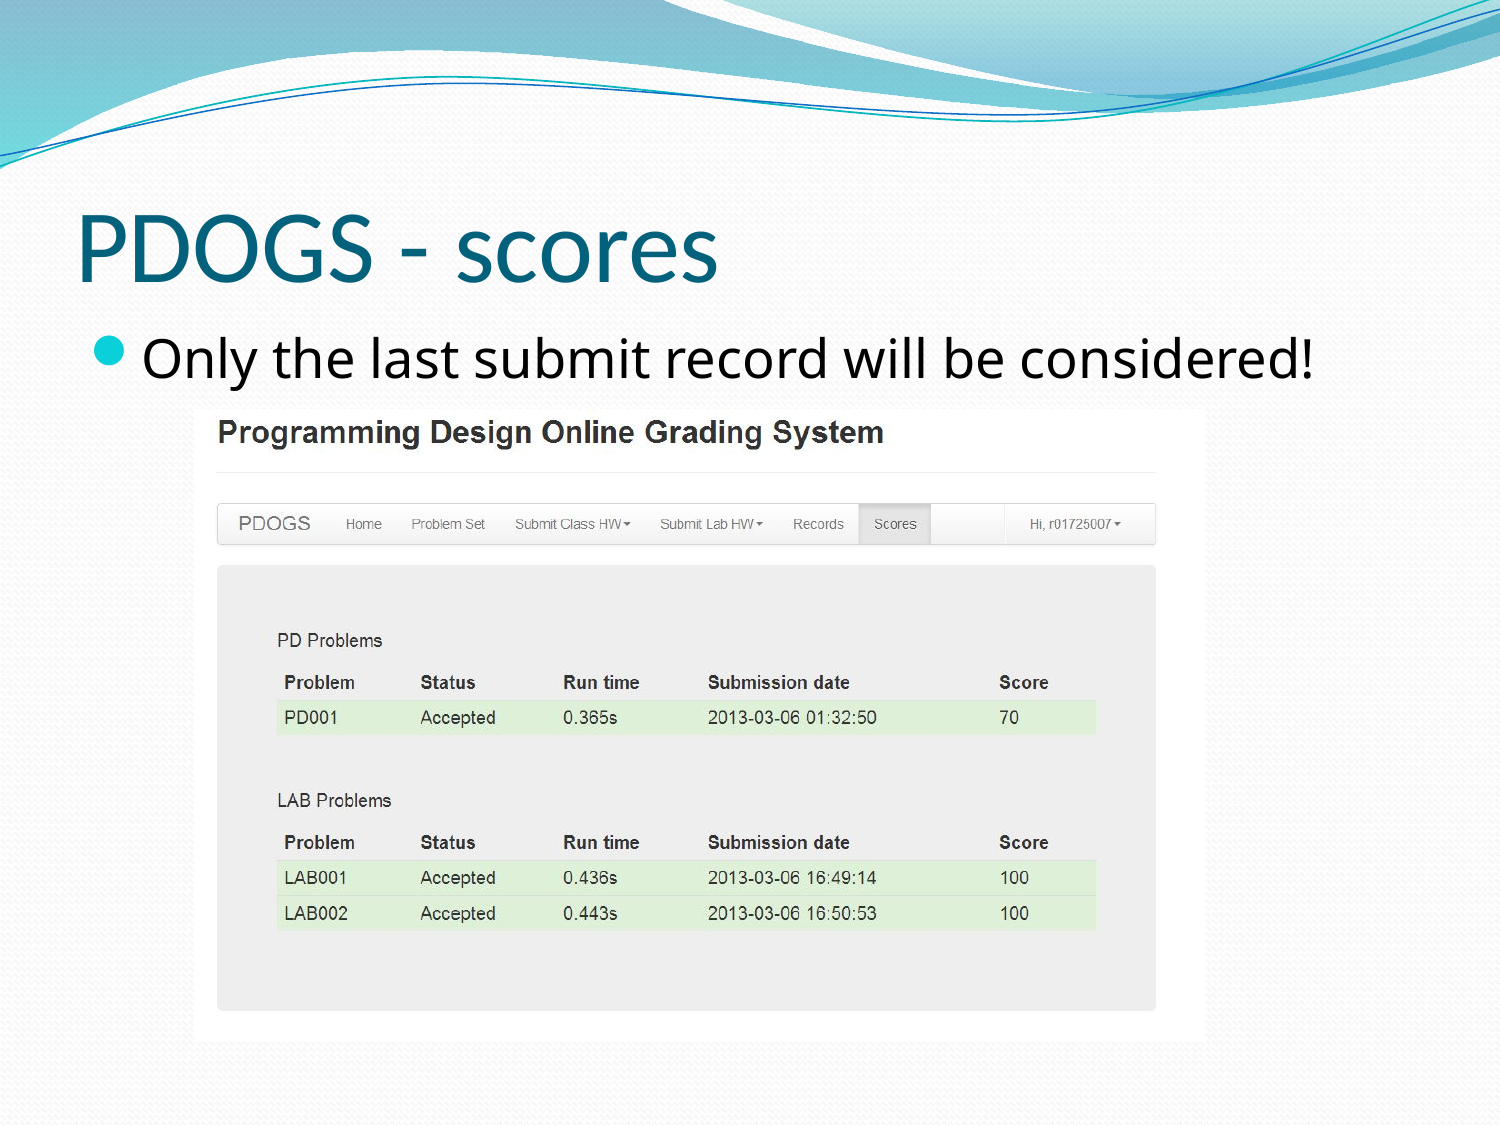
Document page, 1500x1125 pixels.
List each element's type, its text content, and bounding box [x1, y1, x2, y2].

list Only the last submit record will be considered! [75, 317, 1425, 1038]
picture [194, 409, 1205, 1042]
title PDOGS - scores [75, 115, 1425, 303]
